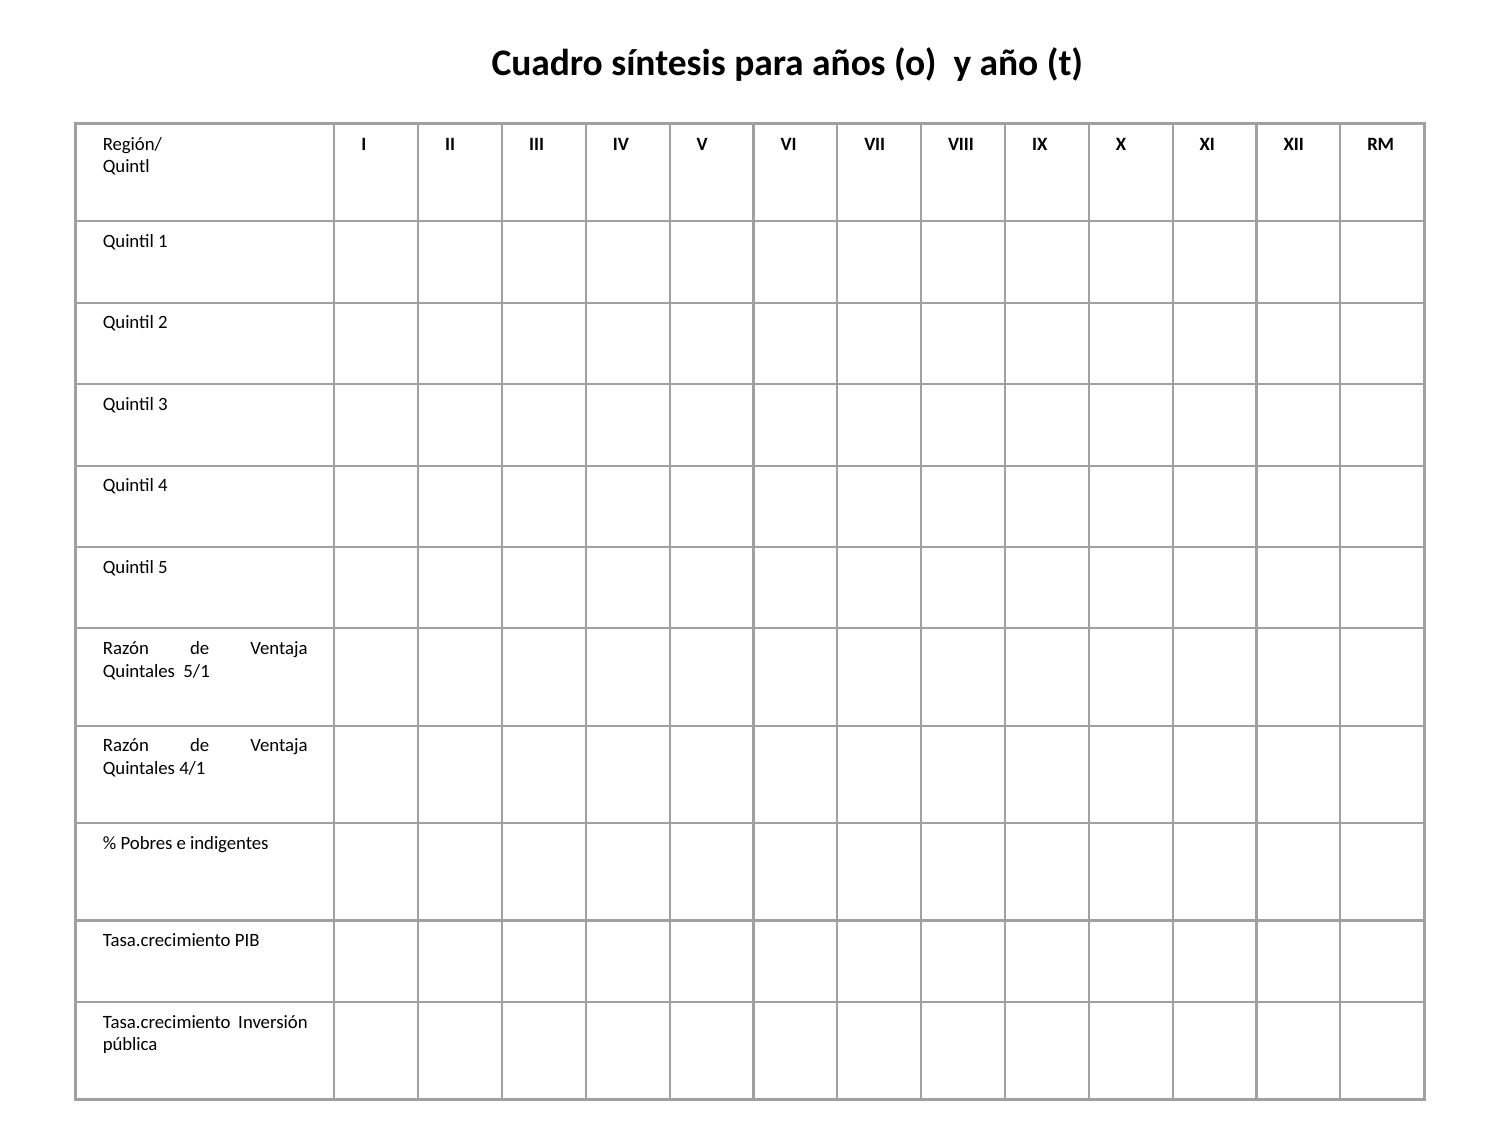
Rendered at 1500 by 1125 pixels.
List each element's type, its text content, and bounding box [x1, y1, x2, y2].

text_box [74, 123, 1426, 1101]
text_box Cuadro síntesis para años (o) y año (t) [476, 30, 1108, 91]
